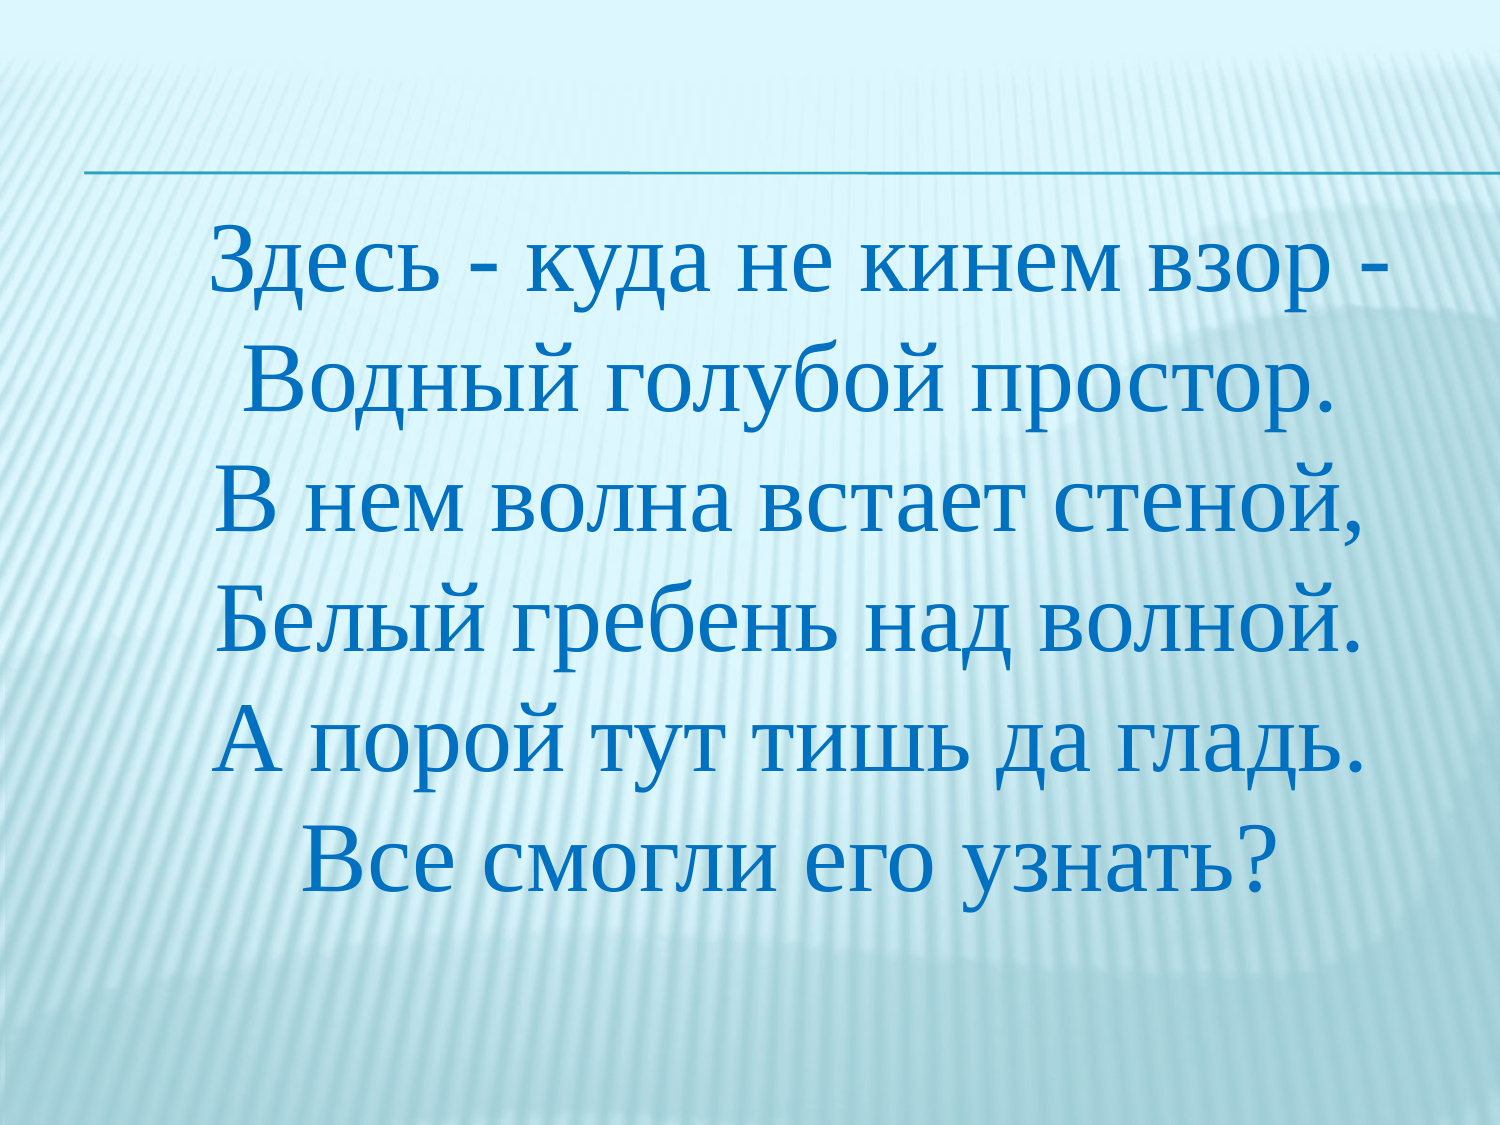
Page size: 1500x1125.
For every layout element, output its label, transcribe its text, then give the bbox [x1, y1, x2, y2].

list Здесь - куда не кинем взор - Водный голубой простор. В нем волна встает стеной, Белый гребень над волной. А порой тут тишь да гладь. Все смогли его узнать? [50, 184, 1475, 998]
